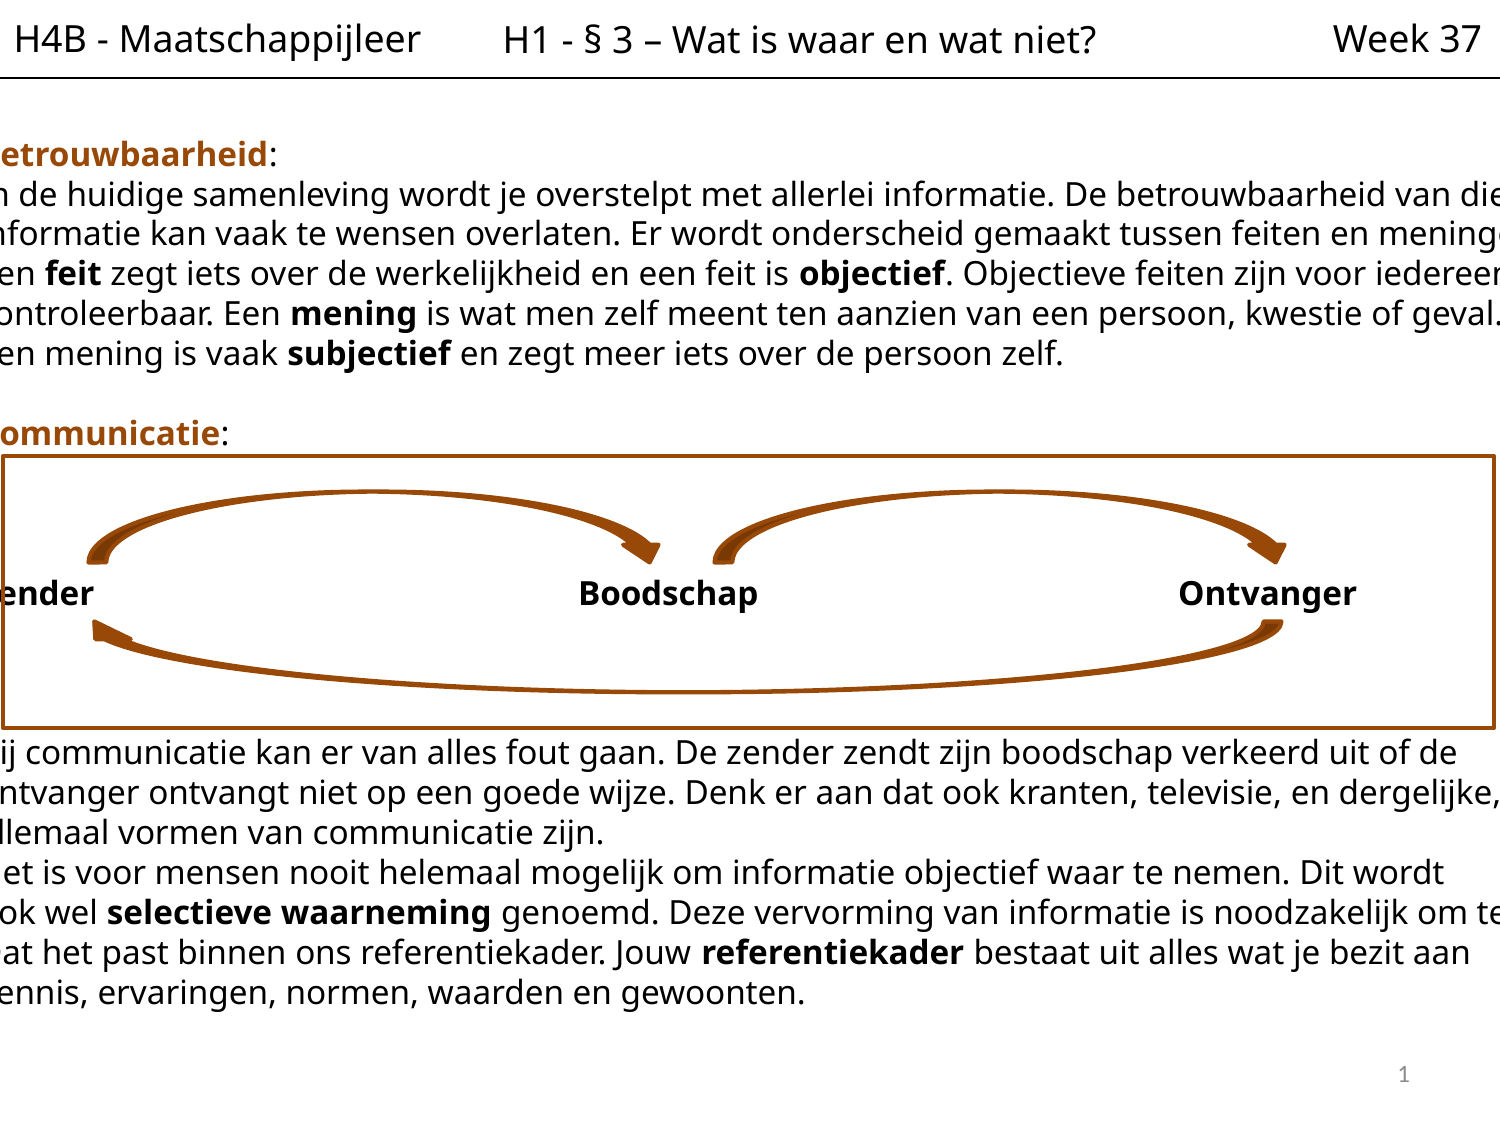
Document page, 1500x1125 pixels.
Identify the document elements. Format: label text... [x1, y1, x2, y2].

text_box H4B - Maatschappijleer [0, 7, 437, 67]
slide_number 1 [1074, 1042, 1425, 1103]
text_box H1 - § 3 – Wat is waar en wat niet? [487, 8, 1112, 68]
text_box Betrouwbaarheid: In de huidige samenleving wordt je overstelpt met allerlei informatie. De betrouwbaarheid van die informatie kan vaak te wensen overlaten. Er wordt onderscheid gemaakt tussen feiten en meningen. Een feit zegt iets over de werkelijkheid en een feit is objectief. Objectieve feiten zijn voor iedereen controleerbaar. Een mening is wat men zelf meent ten aanzien van een persoon, kwestie of geval. Een mening is vaak subjectief en zegt meer iets over de persoon zelf. Communicatie: Zender Boodschap Ontvanger Bij communicatie kan er van alles fout gaan. De zender zendt zijn boodschap verkeerd uit of de ontvanger ontvangt niet op een goede wijze. Denk er aan dat ook kranten, televisie, en dergelijke, allemaal vormen van communicatie zijn. Het is voor mensen nooit helemaal mogelijk om informatie objectief waar te nemen. Dit wordt ook wel selectieve waarneming genoemd. Deze vervorming van informatie is noodzakelijk om te Dat het past binnen ons referentiekader. Jouw referentiekader bestaat uit alles wat je bezit aan kennis, ervaringen, normen, waarden en gewoonten. [0, 125, 1500, 1019]
text_box Week 37 [1318, 7, 1498, 67]
text_box [1, 454, 1496, 730]
